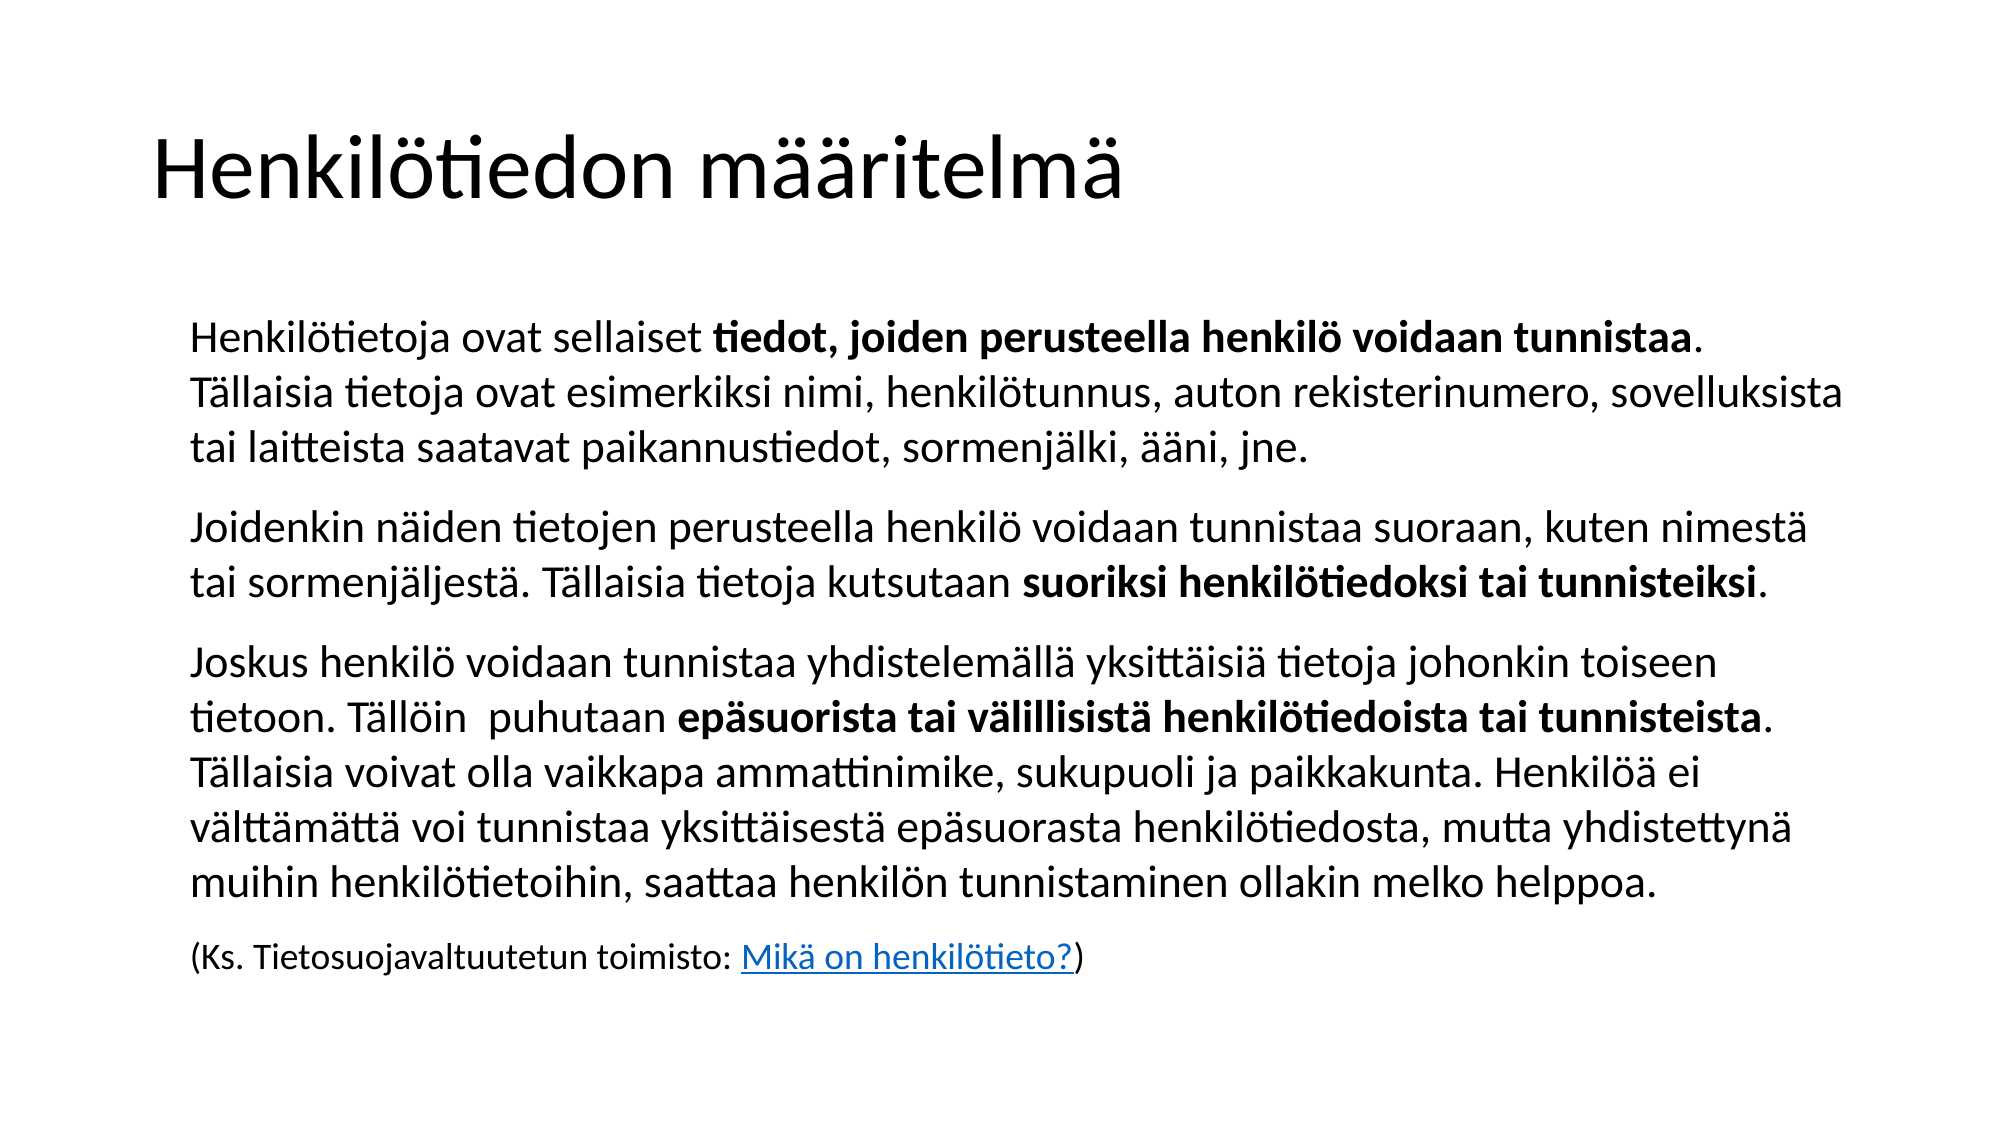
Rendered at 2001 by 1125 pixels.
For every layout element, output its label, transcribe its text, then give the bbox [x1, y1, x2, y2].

list Henkilötietoja ovat sellaiset tiedot, joiden perusteella henkilö voidaan tunnistaa. Tällaisia tietoja ovat esimerkiksi nimi, henkilötunnus, auton rekisterinumero, sovelluksista tai laitteista saatavat paikannustiedot, sormenjälki, ääni, jne. Joidenkin näiden tietojen perusteella henkilö voidaan tunnistaa suoraan, kuten nimestä tai sormenjäljestä. Tällaisia tietoja kutsutaan suoriksi henkilötiedoksi tai tunnisteiksi. Joskus henkilö voidaan tunnistaa yhdistelemällä yksittäisiä tietoja johonkin toiseen tietoon. Tällöin puhutaan epäsuorista tai välillisistä henkilötiedoista tai tunnisteista. Tällaisia voivat olla vaikkapa ammattinimike, sukupuoli ja paikkakunta. Henkilöä ei välttämättä voi tunnistaa yksittäisestä epäsuorasta henkilötiedosta, mutta yhdistettynä muihin henkilötietoihin, saattaa henkilön tunnistaminen ollakin melko helppoa. (Ks. Tietosuojavaltuutetun toimisto: Mikä on henkilötieto?) [137, 299, 1863, 1014]
title Henkilötiedon määritelmä [137, 59, 1863, 278]
